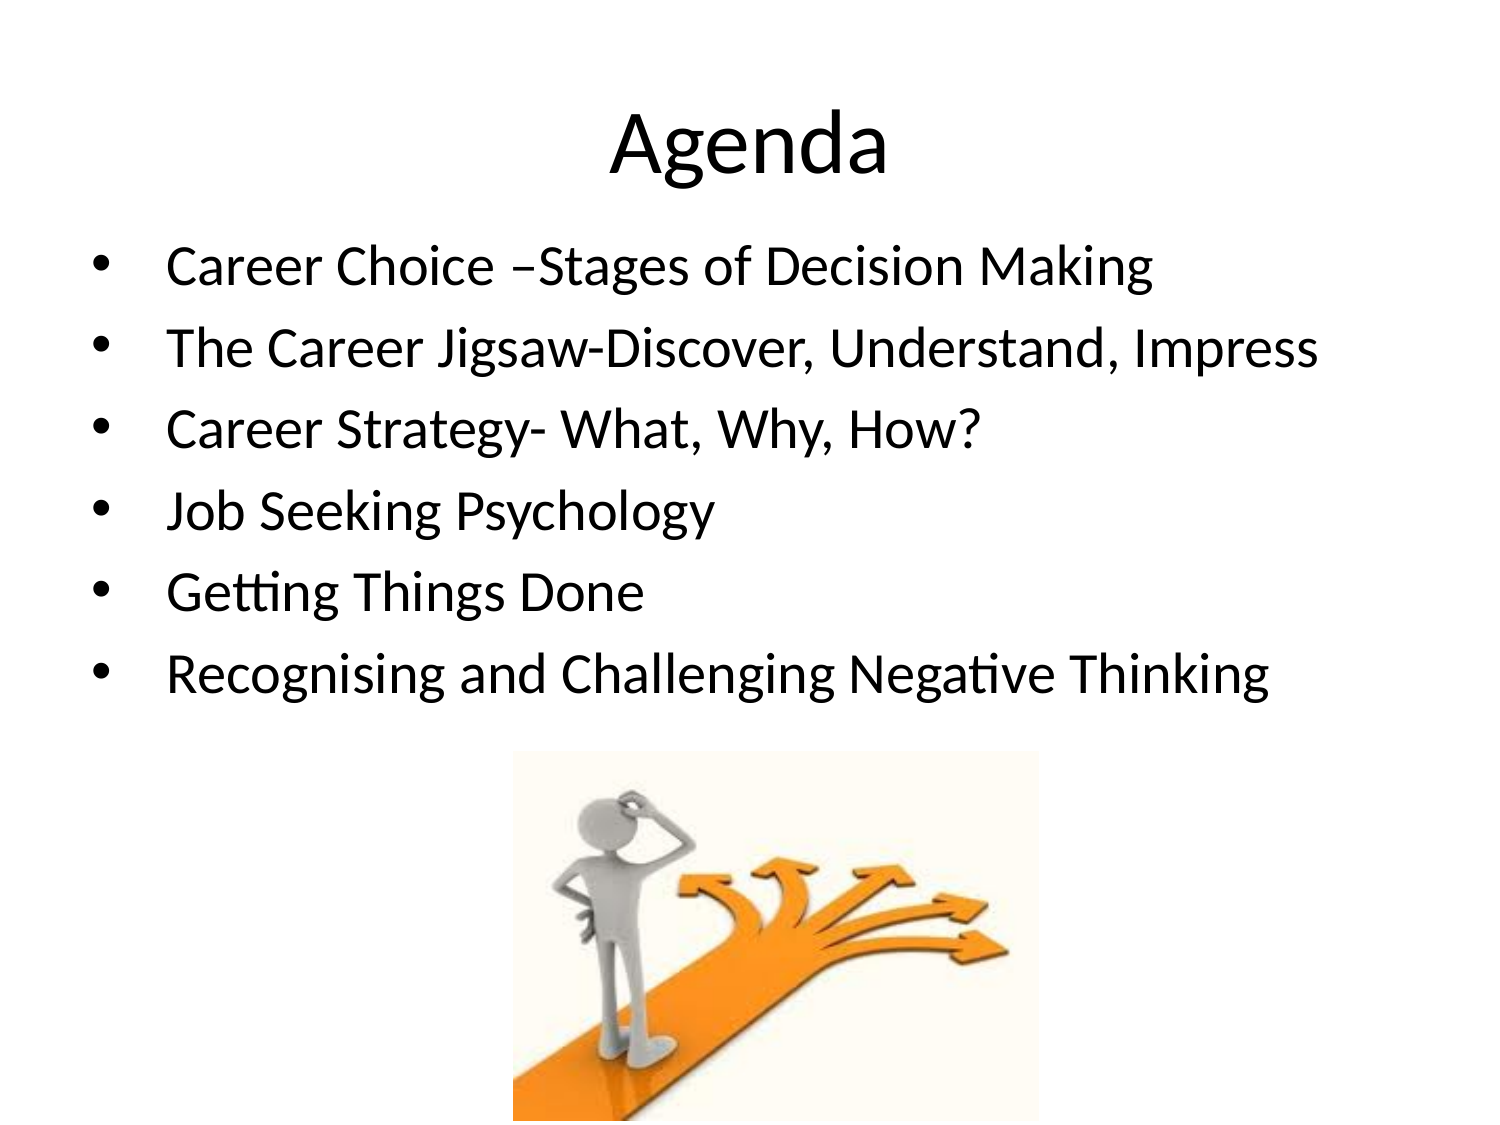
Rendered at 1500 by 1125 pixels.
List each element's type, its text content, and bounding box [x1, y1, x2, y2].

title Agenda [112, 66, 1388, 209]
subtitle Career Choice –Stages of Decision Making The Career Jigsaw-Discover, Understand, Impress Career Strategy- What, Why, How? Job Seeking Psychology Getting Things Done Recognising and Challenging Negative Thinking [76, 219, 1365, 1106]
picture [513, 751, 1039, 1122]
